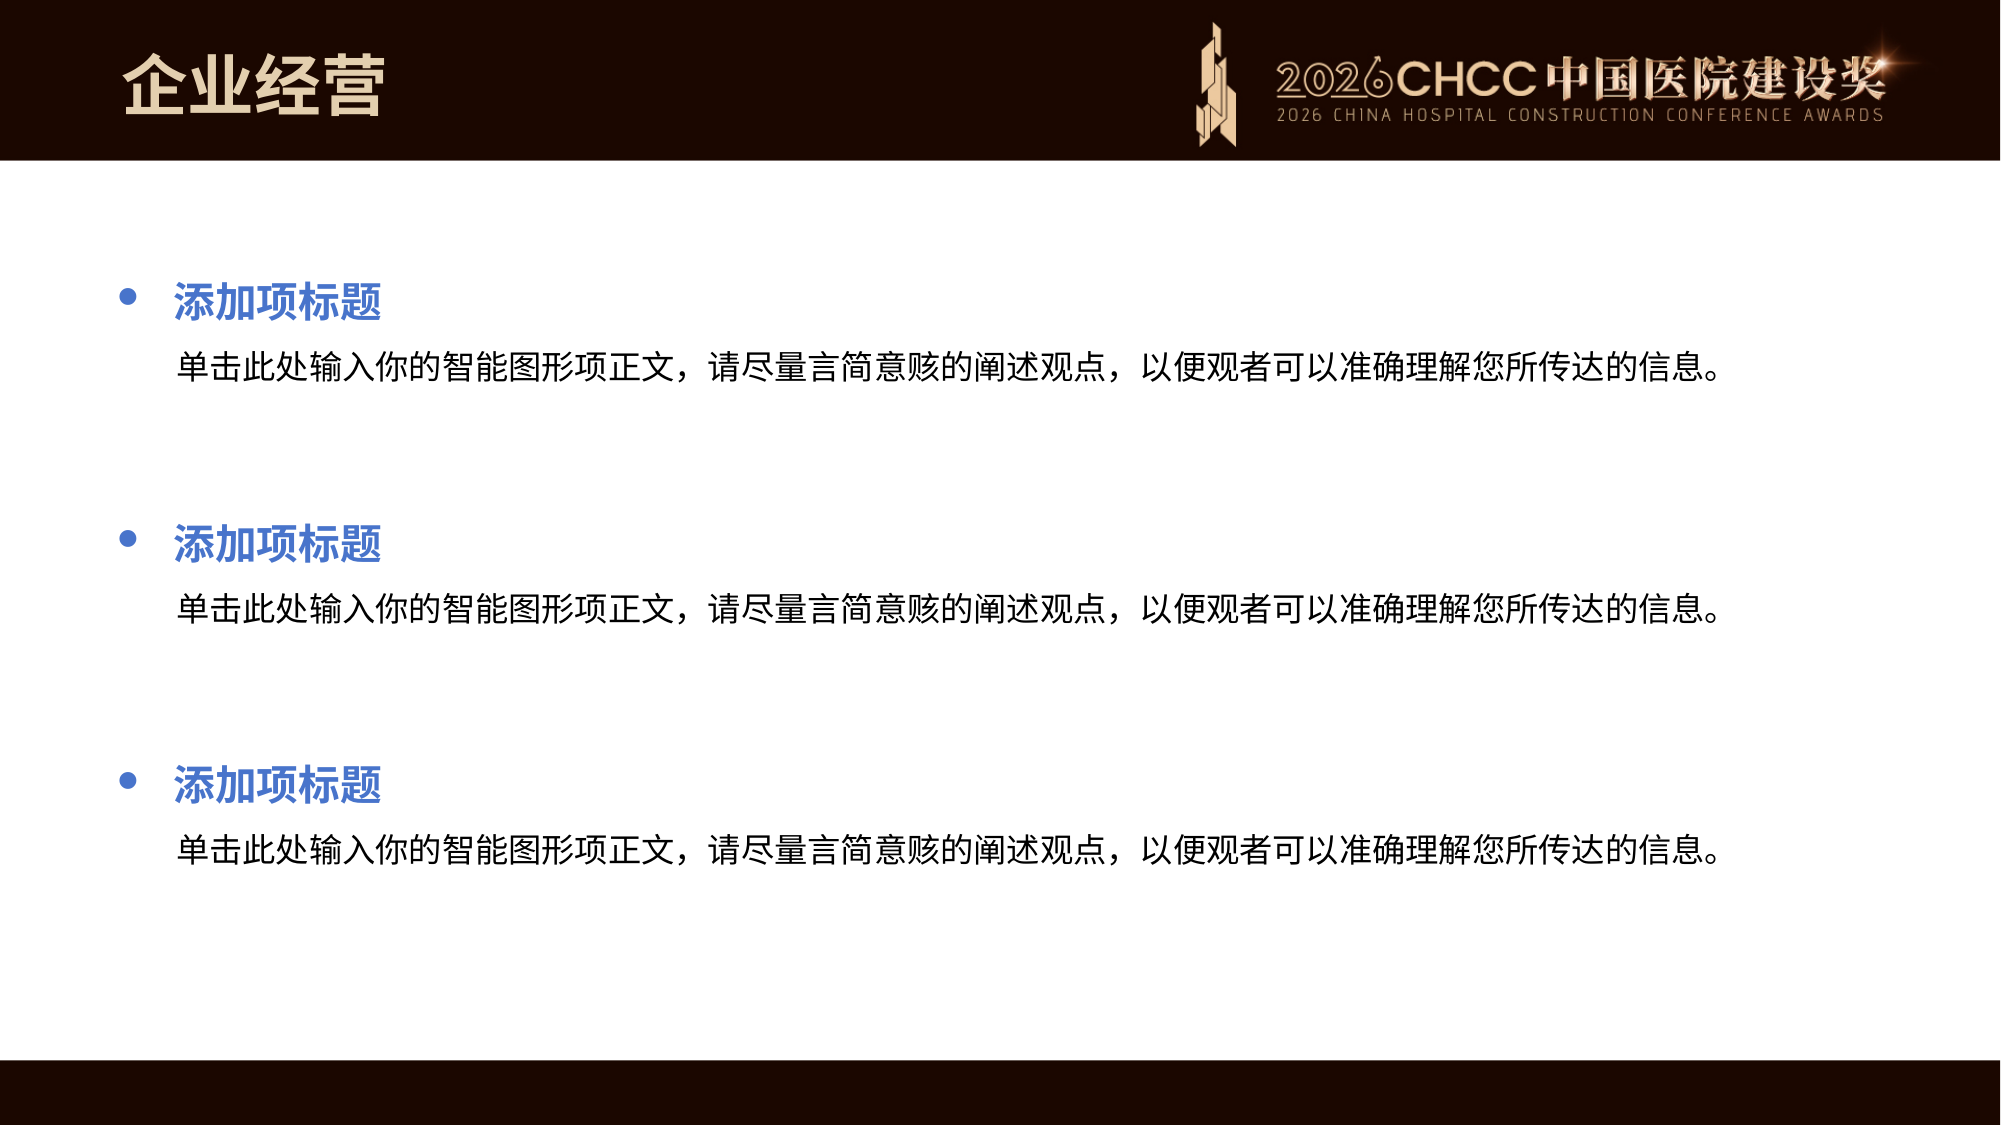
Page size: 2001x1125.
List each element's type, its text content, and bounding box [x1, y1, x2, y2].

text_box 添加项标题 [117, 727, 934, 810]
text_box 企业经营 [106, 36, 563, 132]
text_box 添加项标题 [117, 244, 934, 327]
text_box 单击此处输入你的智能图形项正文，请尽量言简意赅的阐述观点，以便观者可以准确理解您所传达的信息。 [117, 567, 1817, 699]
text_box 单击此处输入你的智能图形项正文，请尽量言简意赅的阐述观点，以便观者可以准确理解您所传达的信息。 [117, 809, 1817, 940]
text_box 单击此处输入你的智能图形项正文，请尽量言简意赅的阐述观点，以便观者可以准确理解您所传达的信息。 [117, 326, 1817, 457]
text_box 添加项标题 [117, 485, 934, 568]
picture [0, 0, 2001, 1125]
